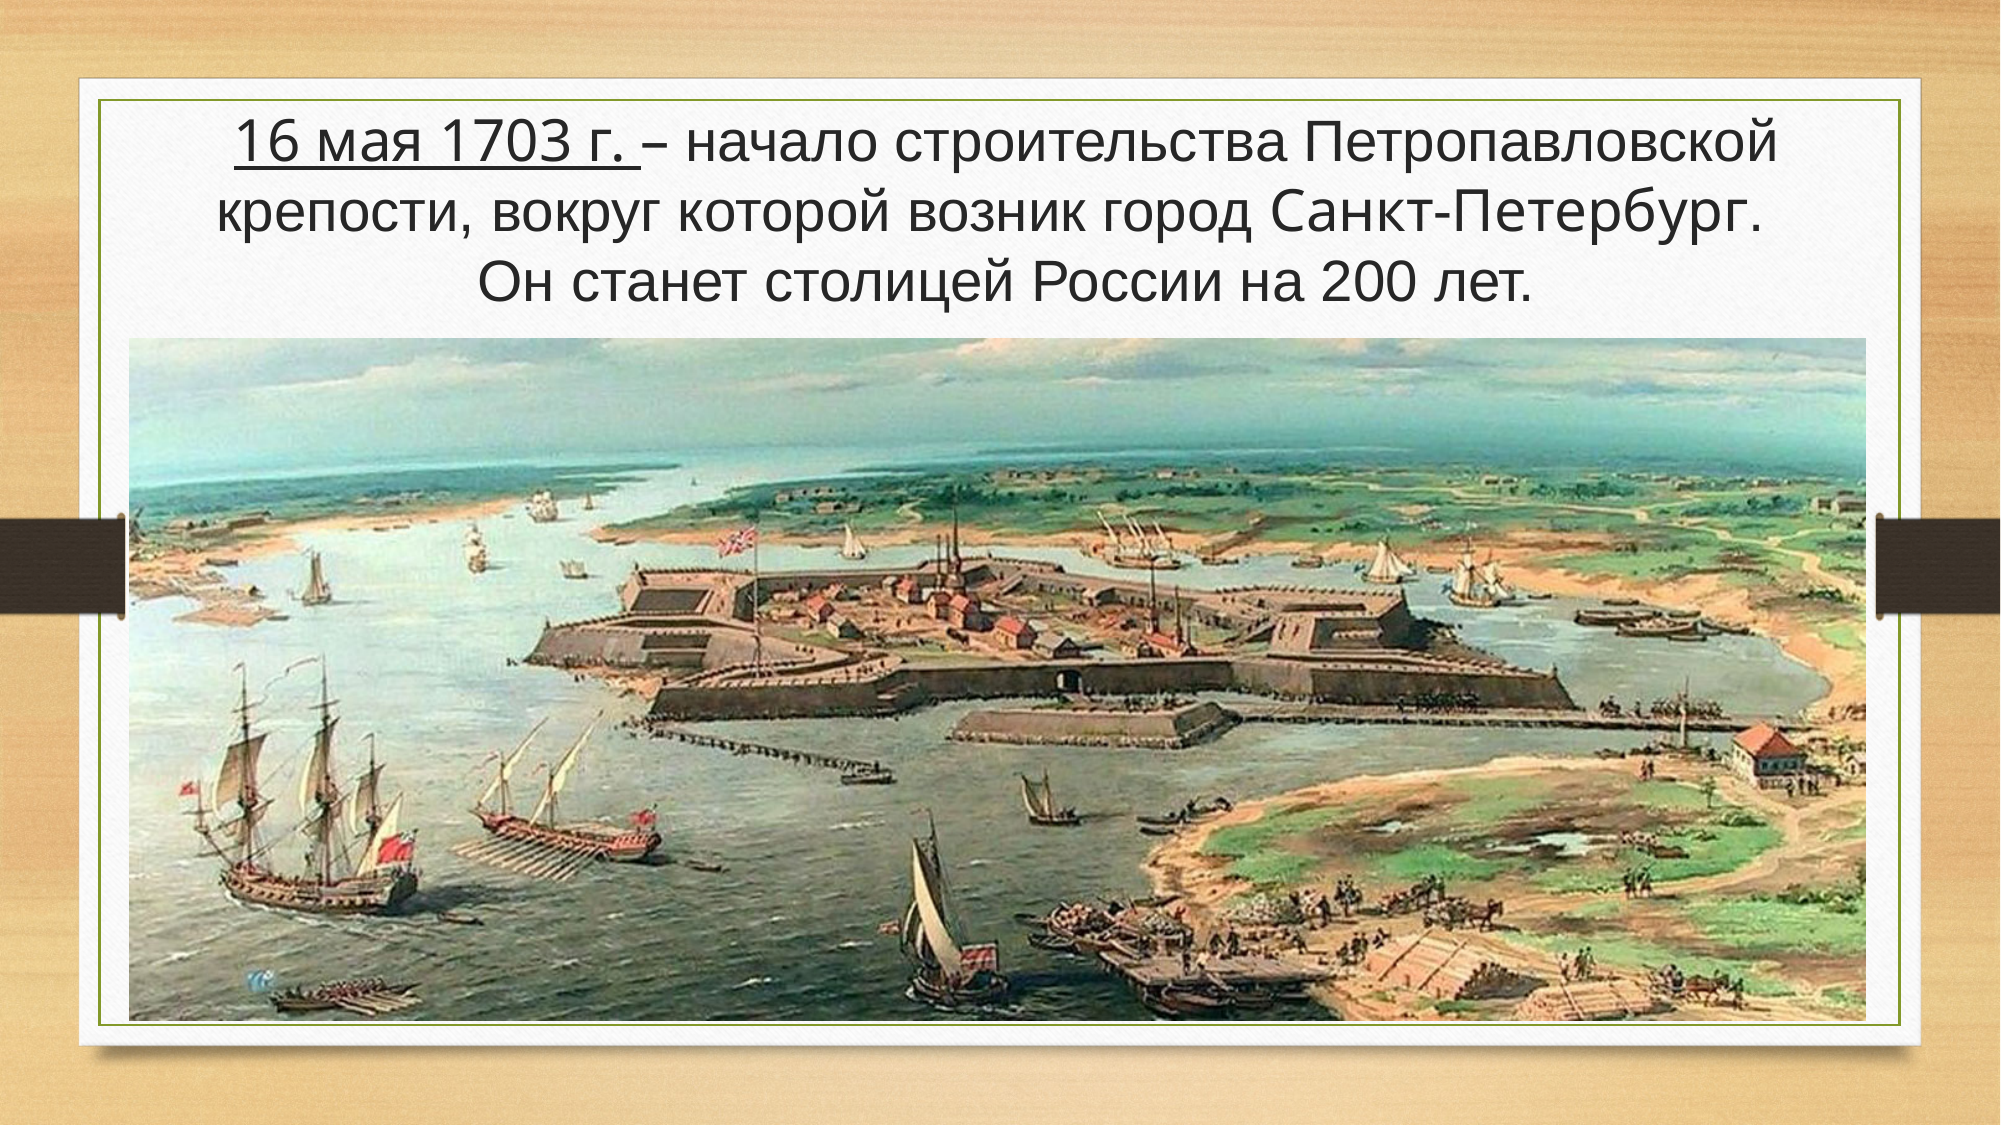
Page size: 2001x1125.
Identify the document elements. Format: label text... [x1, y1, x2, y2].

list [129, 338, 1867, 1021]
title 16 мая 1703 г. – начало строительства Петропавловской крепости, вокруг которой возник город Санкт-Петербург. Он станет столицей России на 200 лет. [97, 50, 1916, 366]
picture [0, 0, 2001, 1125]
